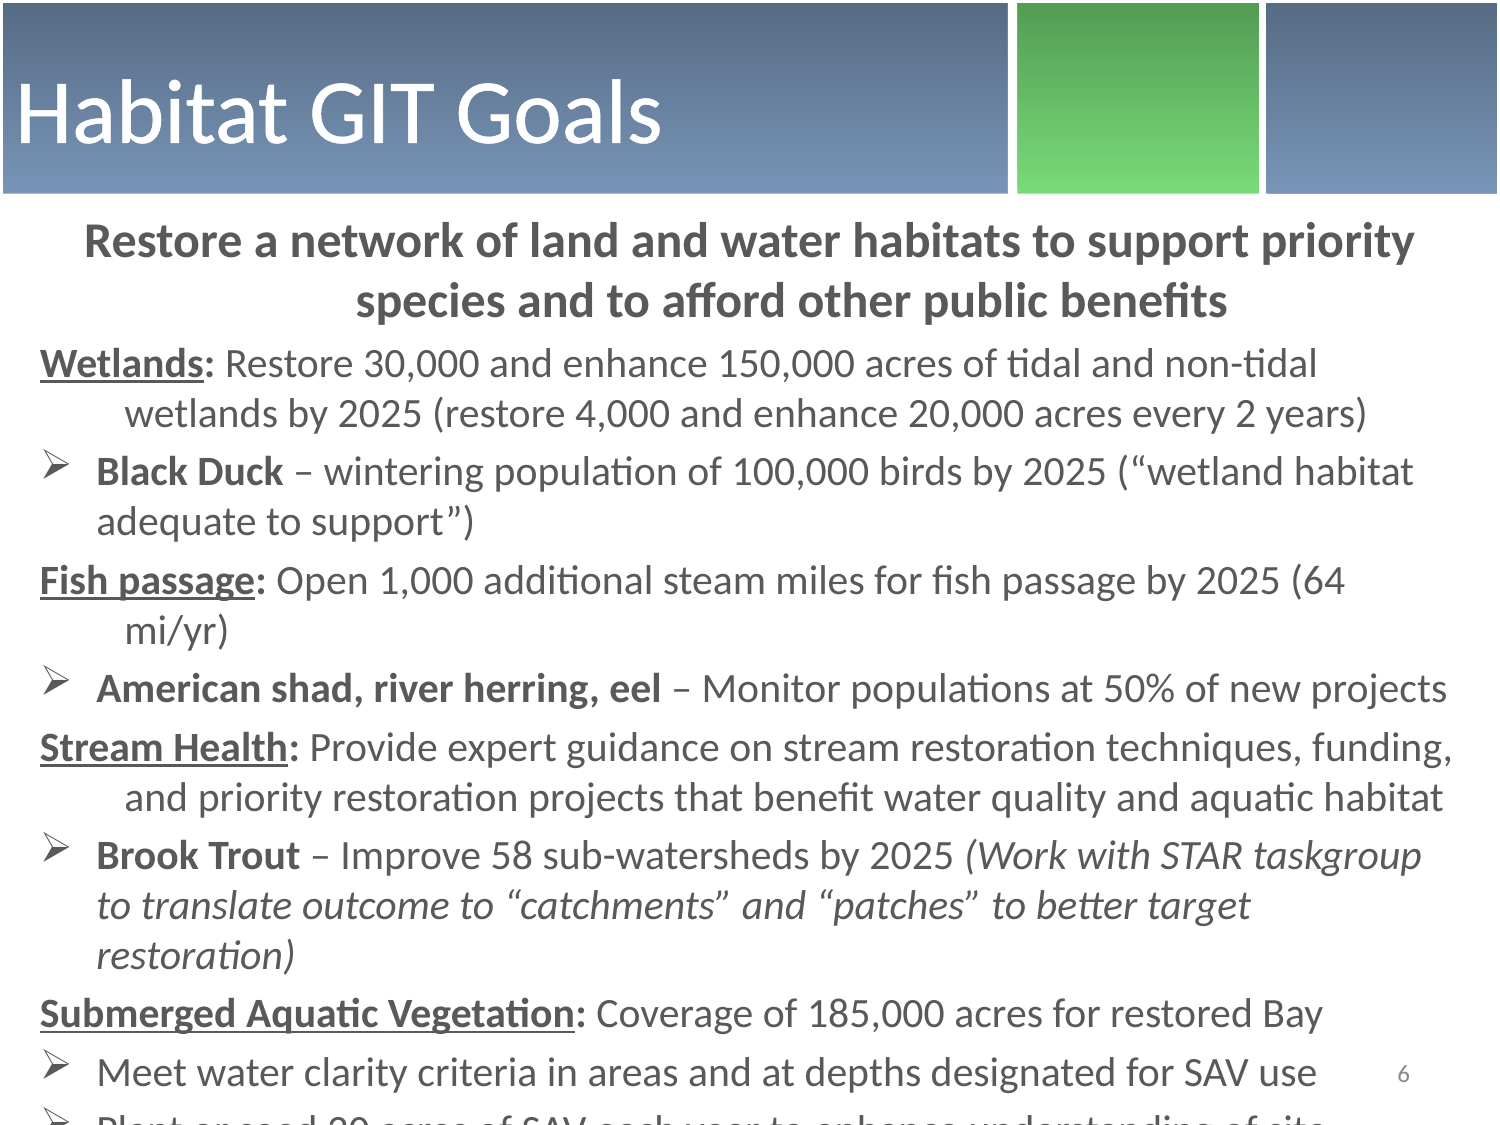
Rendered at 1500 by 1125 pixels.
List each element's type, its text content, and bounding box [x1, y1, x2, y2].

slide_number 6 [1074, 1042, 1425, 1103]
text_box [0, 0, 1500, 201]
list Restore a network of land and water habitats to support priority species and to afford other public benefits Wetlands: Restore 30,000 and enhance 150,000 acres of tidal and non-tidal wetlands by 2025 (restore 4,000 and enhance 20,000 acres every 2 years) Black Duck – wintering population of 100,000 birds by 2025 (“wetland habitat adequate to support”) Fish passage: Open 1,000 additional steam miles for fish passage by 2025 (64 mi/yr) American shad, river herring, eel – Monitor populations at 50% of new projects Stream Health: Provide expert guidance on stream restoration techniques, funding, and priority restoration projects that benefit water quality and aquatic habitat Brook Trout – Improve 58 sub-watersheds by 2025 (Work with STAR taskgroup to translate outcome to “catchments” and “patches” to better target restoration) Submerged Aquatic Vegetation: Coverage of 185,000 acres for restored Bay Meet water clarity criteria in areas and at depths designated for SAV use Plant or seed 20 acres of SAV each year to enhance understanding of site selection, recruitment, and habitat suitability [24, 210, 1475, 1125]
